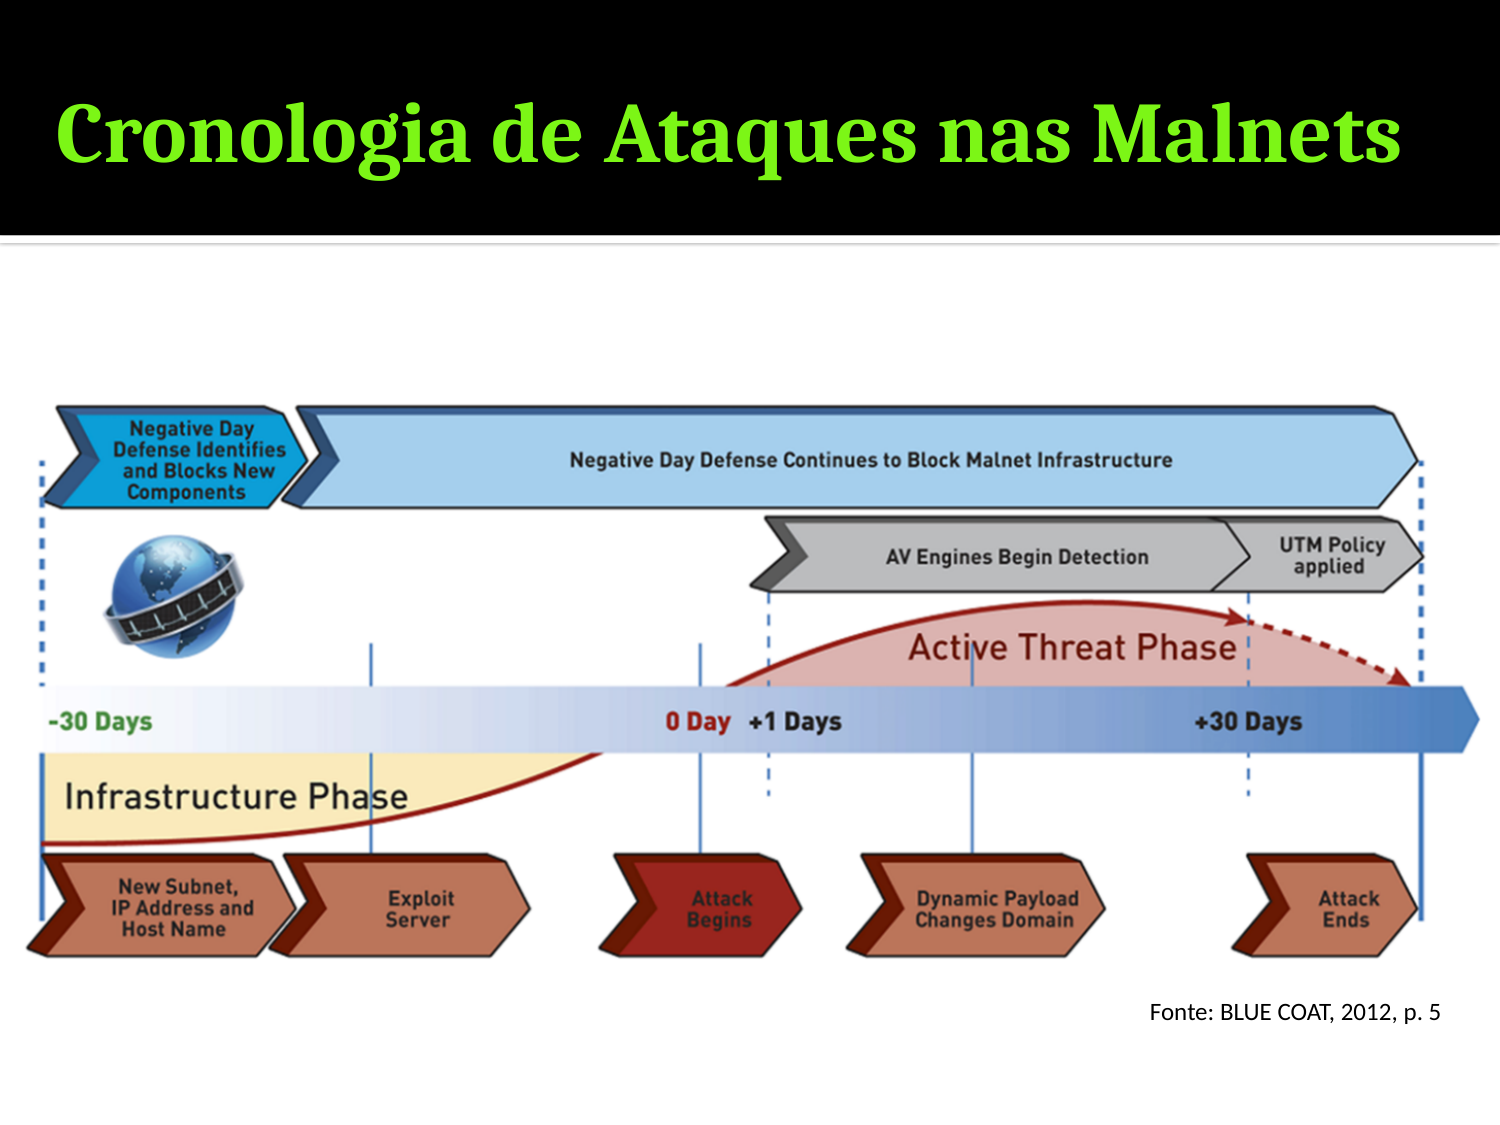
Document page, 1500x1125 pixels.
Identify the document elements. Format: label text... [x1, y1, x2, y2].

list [19, 397, 1481, 965]
text_box Fonte: BLUE COAT, 2012, p. 5 [1135, 987, 1458, 1033]
title Cronologia de Ataques nas Malnets [41, 25, 1459, 231]
